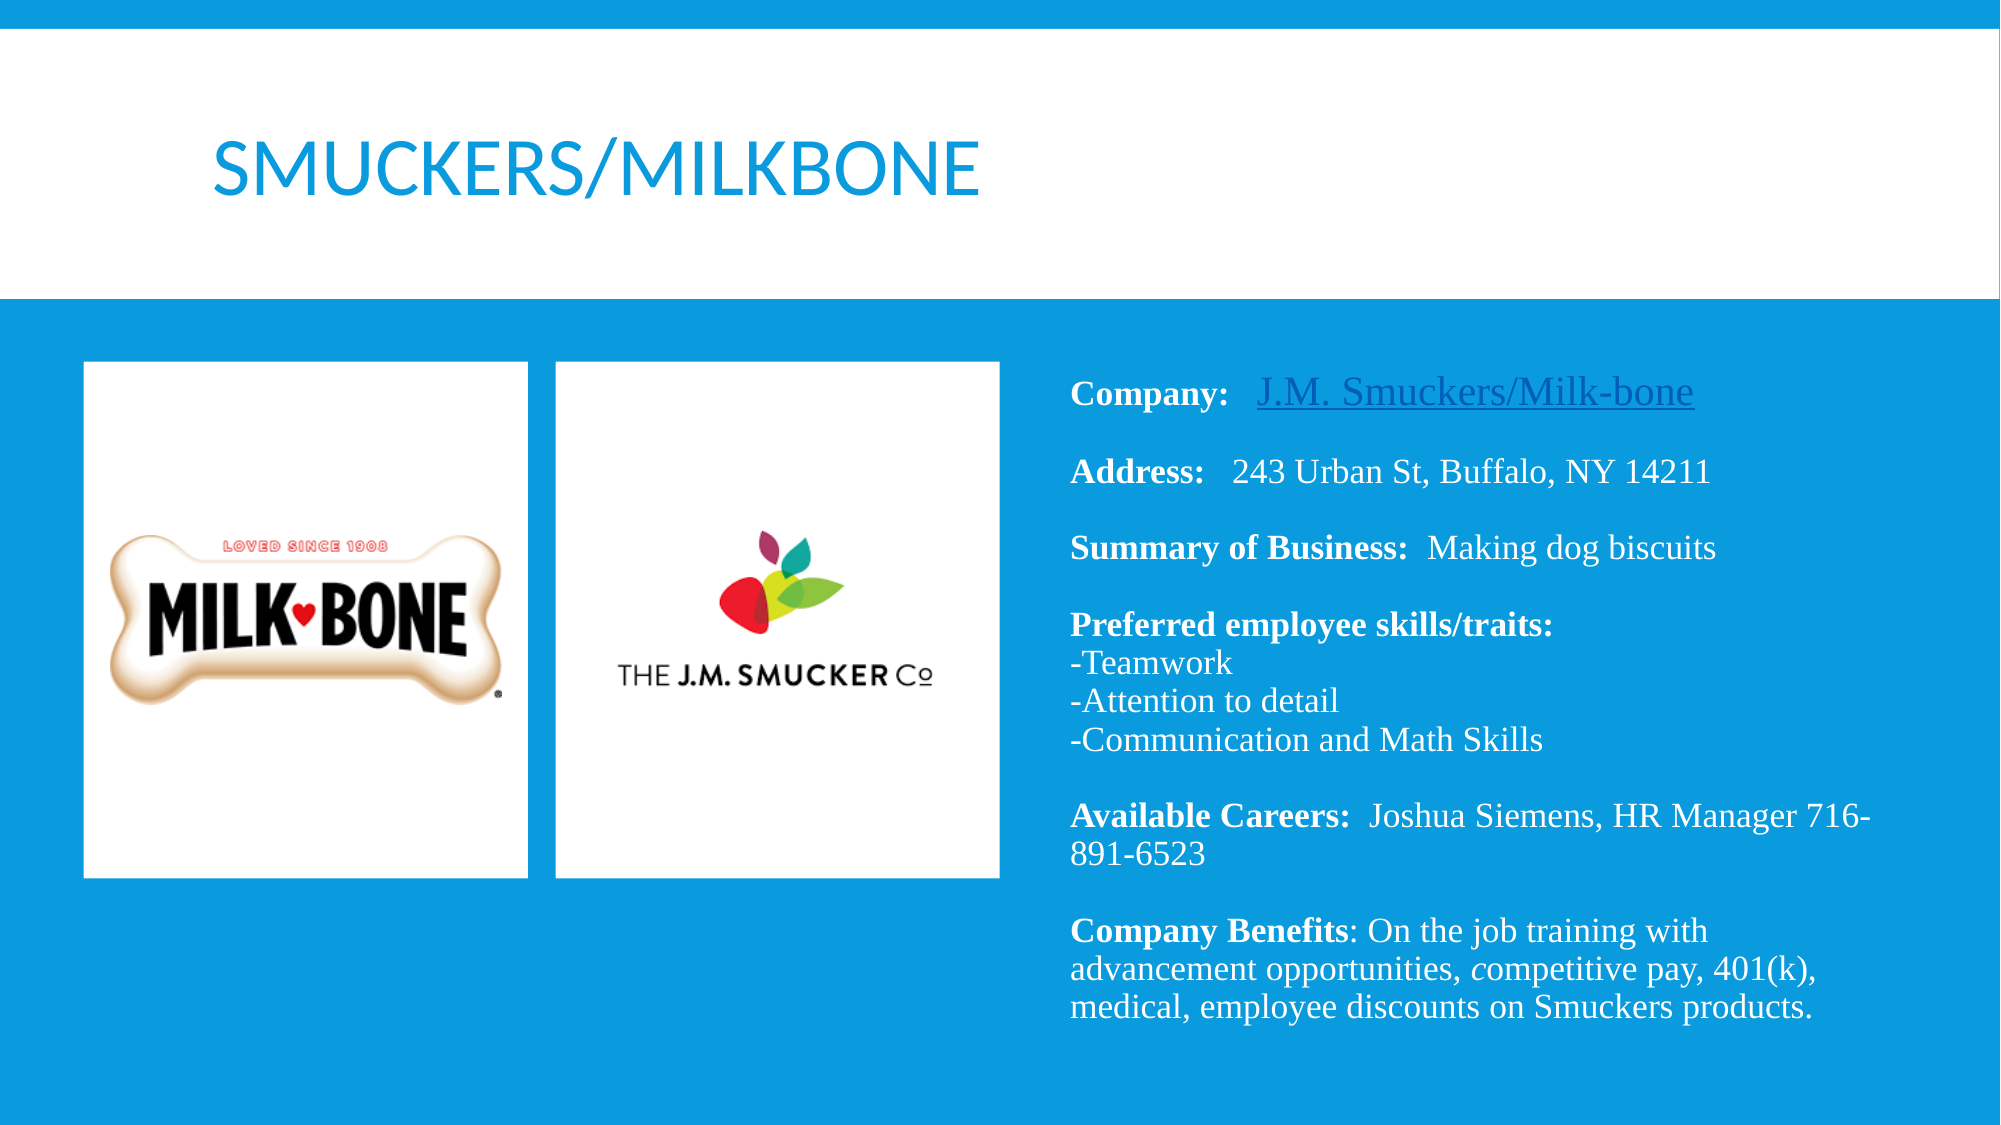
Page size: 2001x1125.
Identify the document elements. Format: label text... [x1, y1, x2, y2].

title Smuckers/milkbone [197, 46, 1803, 295]
picture [582, 497, 974, 721]
text_box [554, 361, 1001, 879]
text_box [83, 361, 529, 879]
list Company: J.M. Smuckers/Milk-bone Address: 243 Urban St, Buffalo, NY 14211 Summary of Business: Making dog biscuits Preferred employee skills/traits: -Teamwork -Attention to detail -Communication and Math Skills Available Careers: Joshua Siemens, HR Manager 716-891-6523 Company Benefits: On the job training with advancement opportunities, competitive pay, 401(k), medical, employee discounts on Smuckers products. [1055, 361, 1904, 1054]
picture [109, 535, 502, 705]
